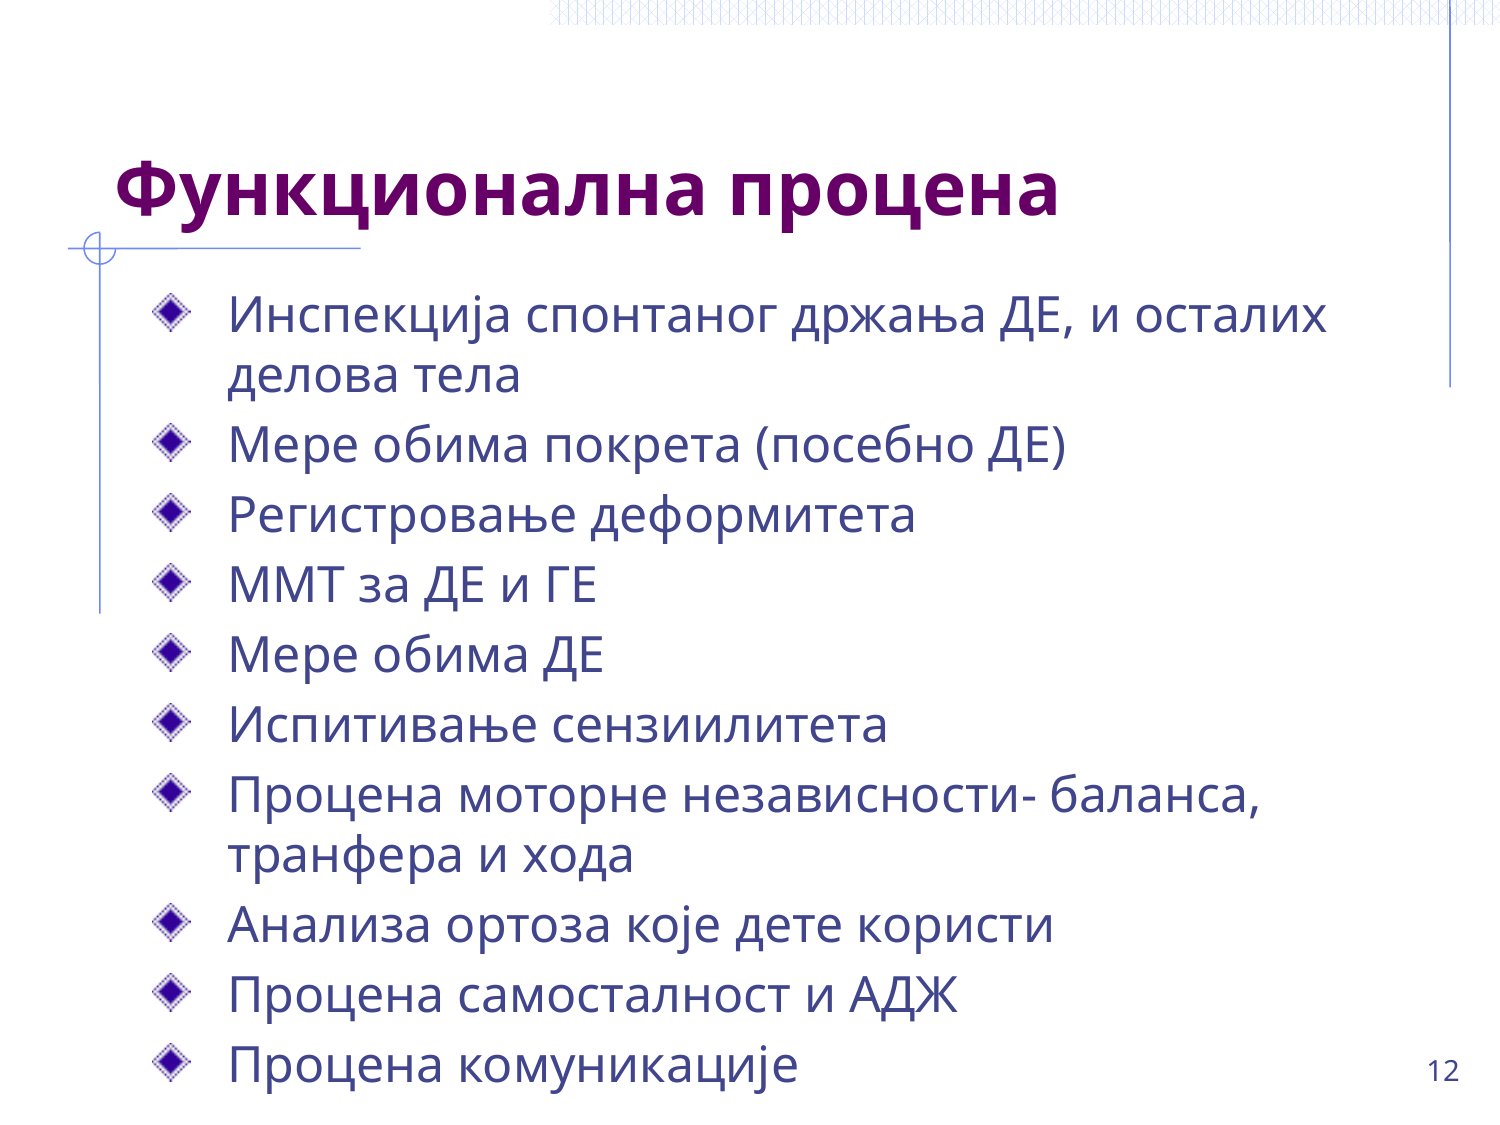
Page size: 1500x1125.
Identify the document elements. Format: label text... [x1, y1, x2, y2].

list Инспекција спонтаног држања ДЕ, и осталих делова тела Мере обима покрета (посебно ДЕ) Регистровање деформитета ММТ за ДЕ и ГЕ Мере обима ДЕ Испитивање сензиилитета Процена моторне независности- баланса, транфера и хода Анализа ортоза које дете користи Процена самосталност и АДЖ Процена комуникације [137, 274, 1413, 951]
title Функционална процена [99, 49, 1376, 238]
picture [152, 1043, 191, 1082]
picture [152, 293, 191, 332]
picture [152, 973, 191, 1012]
picture [152, 903, 191, 942]
picture [152, 633, 191, 672]
picture [152, 493, 191, 532]
picture [152, 703, 191, 742]
picture [152, 423, 191, 462]
slide_number 12 [1162, 1025, 1475, 1100]
picture [152, 773, 191, 812]
picture [152, 563, 191, 602]
